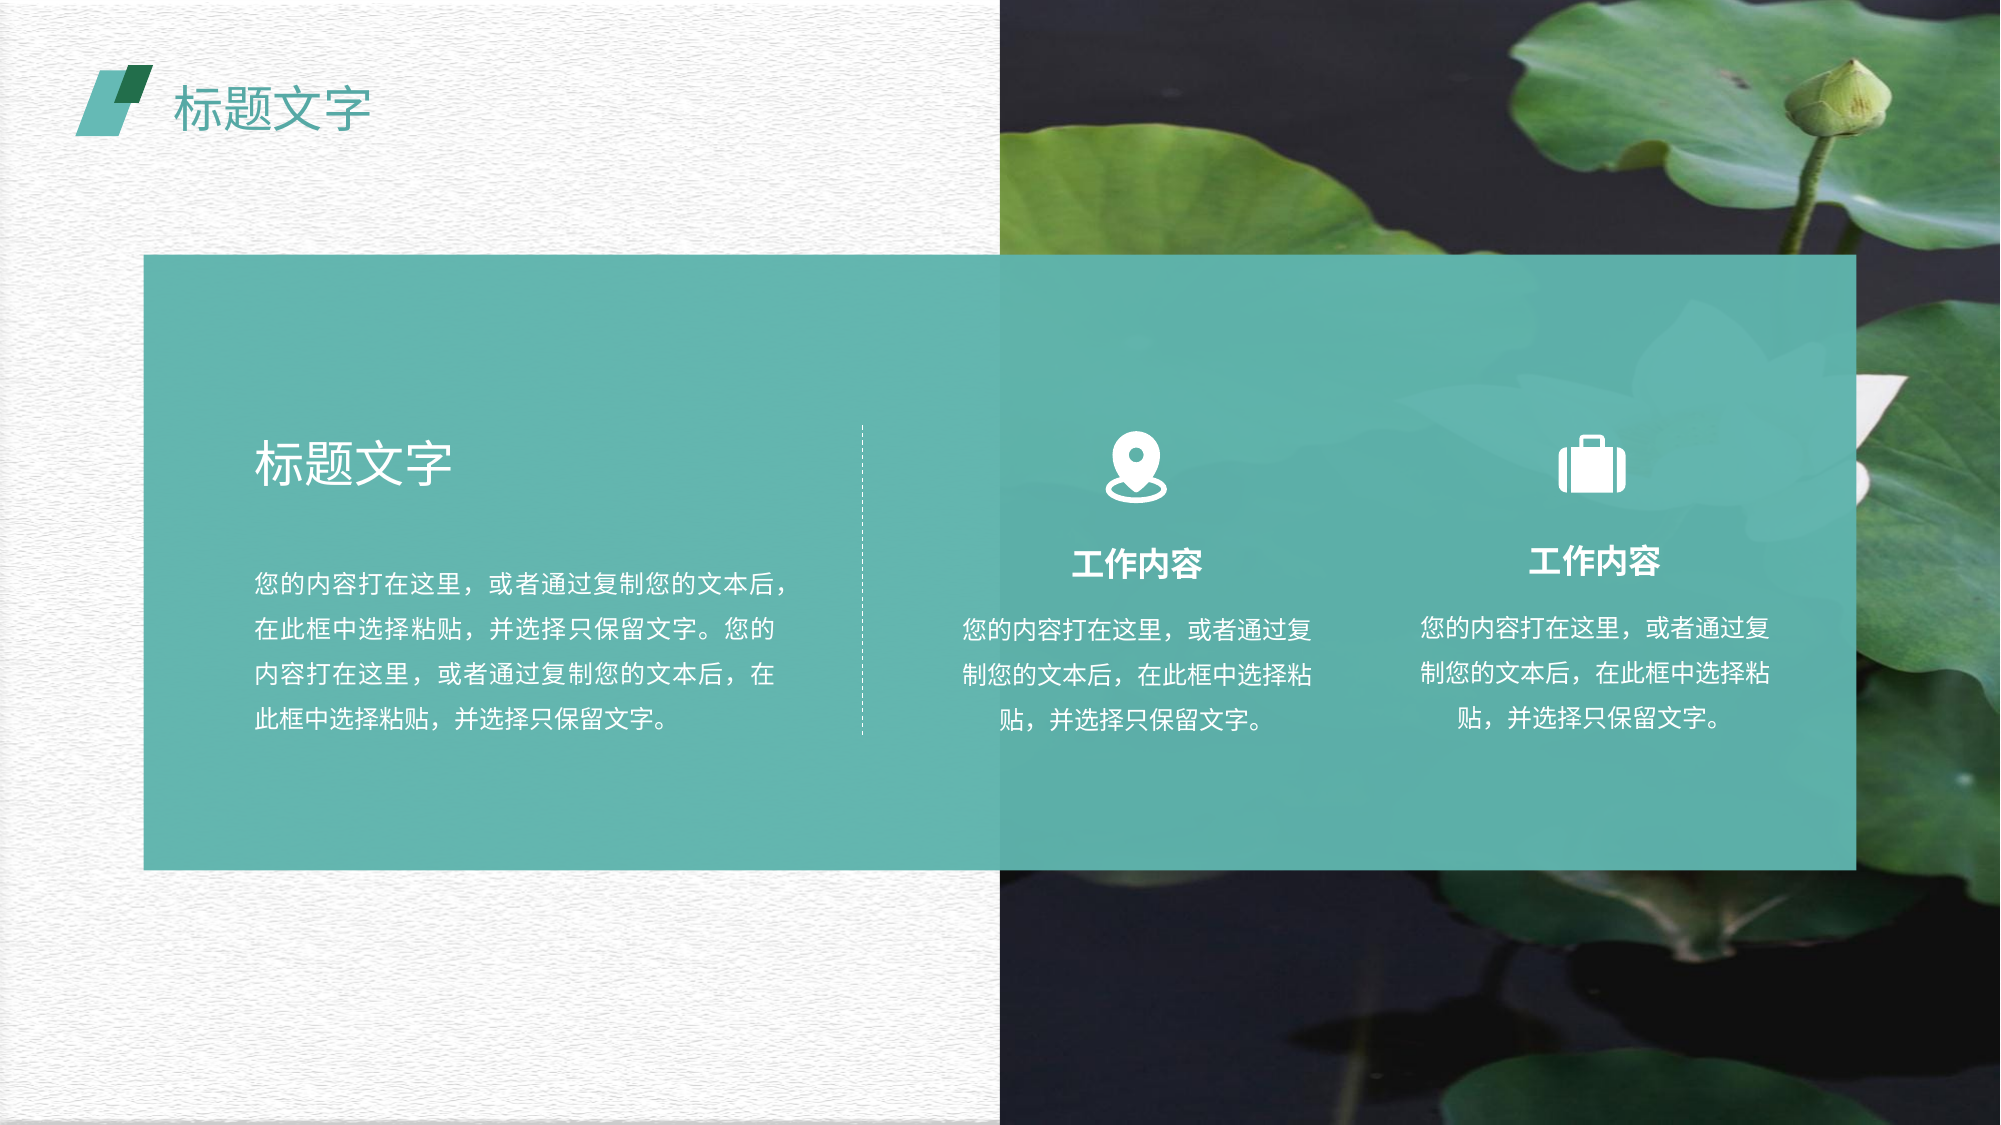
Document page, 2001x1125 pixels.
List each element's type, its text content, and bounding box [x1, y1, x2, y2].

text_box [1105, 431, 1167, 504]
text_box 您的内容打在这里，或者通过复制您的文本后，在此框中选择粘贴，并选择只保留文字。 [960, 599, 1315, 735]
text_box 标题文字 [254, 431, 495, 493]
text_box 工作内容 [1057, 542, 1218, 583]
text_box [1558, 434, 1626, 493]
text_box 标题文字 [158, 70, 424, 146]
picture [0, 0, 999, 1125]
text_box 您的内容打在这里，或者通过复制您的文本后，在此框中选择粘贴，并选择只保留文字。您的内容打在这里，或者通过复制您的文本后，在此框中选择粘贴，并选择只保留文字。 [254, 553, 777, 734]
text_box [142, 254, 1857, 871]
text_box 工作内容 [1515, 540, 1676, 581]
text_box [999, 0, 2000, 1125]
text_box 您的内容打在这里，或者通过复制您的文本后，在此框中选择粘贴，并选择只保留文字。 [1418, 597, 1773, 733]
